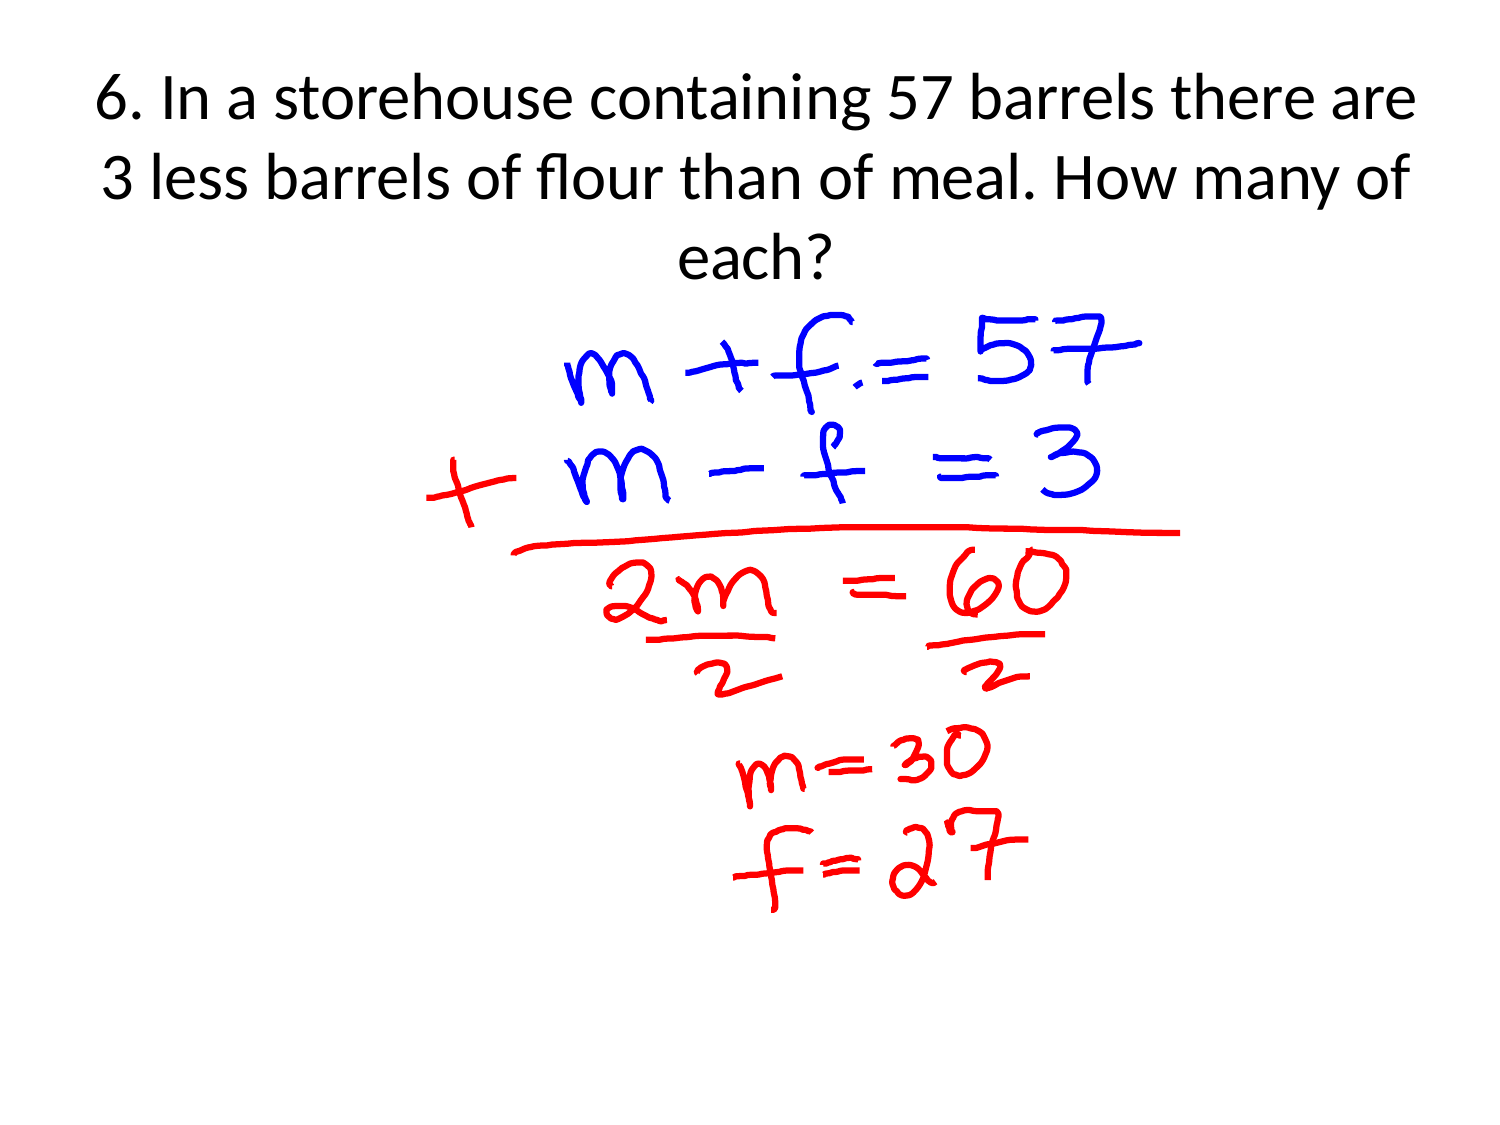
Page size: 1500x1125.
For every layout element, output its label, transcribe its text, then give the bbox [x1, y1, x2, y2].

text_box [874, 357, 928, 365]
text_box [771, 364, 839, 378]
text_box [1052, 342, 1141, 352]
text_box [1070, 350, 1094, 385]
text_box [452, 459, 462, 490]
text_box [566, 352, 653, 404]
text_box [709, 467, 764, 475]
text_box [734, 362, 759, 366]
text_box [892, 737, 933, 782]
text_box [1054, 315, 1103, 348]
text_box [854, 381, 863, 388]
title 6. In a storehouse containing 57 barrels there are 3 less barrels of flour than of meal. How many of each? [75, 45, 1438, 300]
text_box [970, 838, 1029, 849]
text_box [842, 577, 895, 582]
text_box [721, 341, 743, 392]
text_box [963, 660, 1030, 690]
text_box [939, 474, 997, 479]
text_box [798, 314, 853, 372]
text_box [882, 376, 929, 382]
text_box [1015, 549, 1068, 613]
text_box [851, 591, 907, 597]
text_box [828, 768, 873, 773]
text_box [733, 869, 804, 879]
text_box [695, 661, 783, 696]
text_box [677, 569, 777, 614]
text_box [1036, 426, 1098, 496]
text_box [822, 423, 841, 472]
text_box [645, 634, 776, 641]
text_box [932, 456, 991, 461]
text_box [948, 549, 1000, 616]
text_box [738, 755, 805, 808]
text_box [946, 809, 1000, 881]
text_box [605, 561, 667, 622]
text_box [566, 448, 670, 503]
text_box [766, 827, 813, 872]
text_box [829, 474, 844, 504]
text_box [977, 317, 1037, 382]
text_box [927, 633, 1046, 648]
text_box [816, 758, 864, 769]
text_box [512, 526, 1181, 556]
text_box [685, 362, 731, 374]
text_box [946, 726, 989, 777]
text_box [822, 857, 859, 865]
text_box [823, 869, 860, 876]
text_box [802, 470, 866, 477]
text_box [458, 492, 473, 528]
text_box [891, 826, 936, 897]
text_box [426, 477, 517, 499]
text_box [770, 872, 791, 911]
text_box [800, 371, 829, 413]
